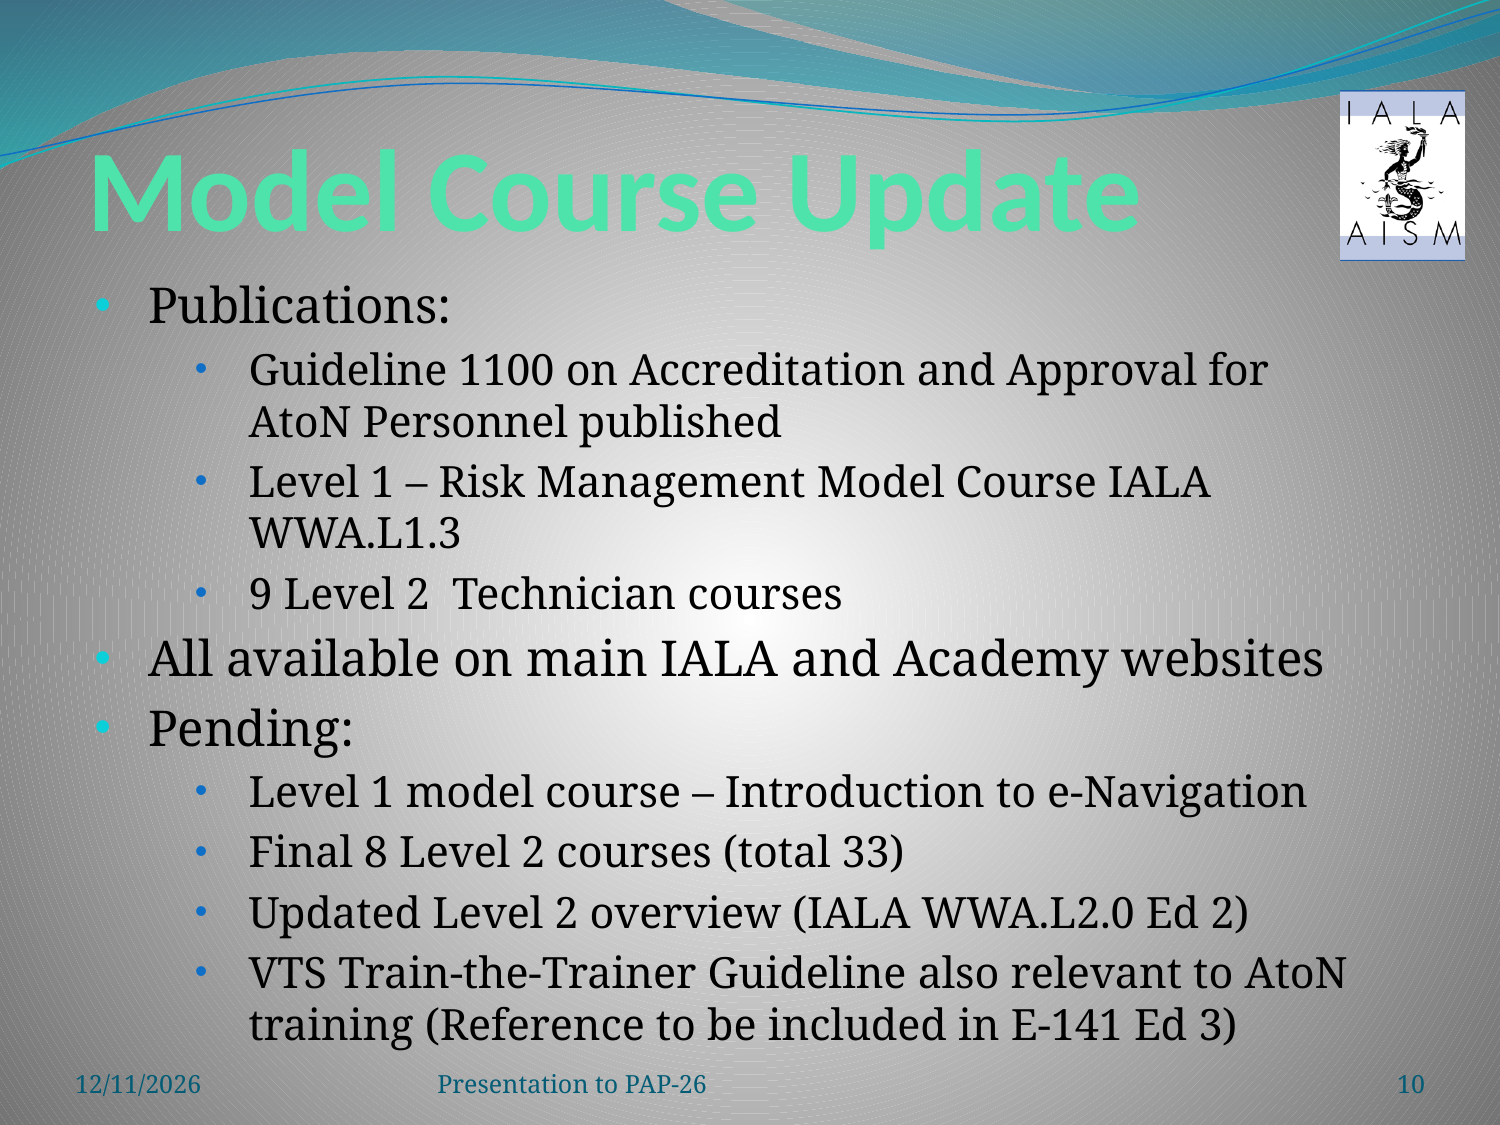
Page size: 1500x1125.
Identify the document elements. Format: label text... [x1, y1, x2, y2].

footer Presentation to PAP-26 [437, 1042, 988, 1103]
slide_number 10 [1299, 1042, 1425, 1103]
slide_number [75, 1042, 425, 1103]
title Model Course Update [86, 125, 1362, 256]
list Publications: Guideline 1100 on Accreditation and Approval for AtoN Personnel published Level 1 – Risk Management Model Course IALA WWA.L1.3 9 Level 2 Technician courses All available on main IALA and Academy websites Pending: Level 1 model course – Introduction to e-Navigation Final 8 Level 2 courses (total 33) Updated Level 2 overview (IALA WWA.L2.0 Ed 2) VTS Train-the-Trainer Guideline also relevant to AtoN training (Reference to be included in E-141 Ed 3) [86, 267, 1362, 1071]
picture [1340, 90, 1465, 261]
